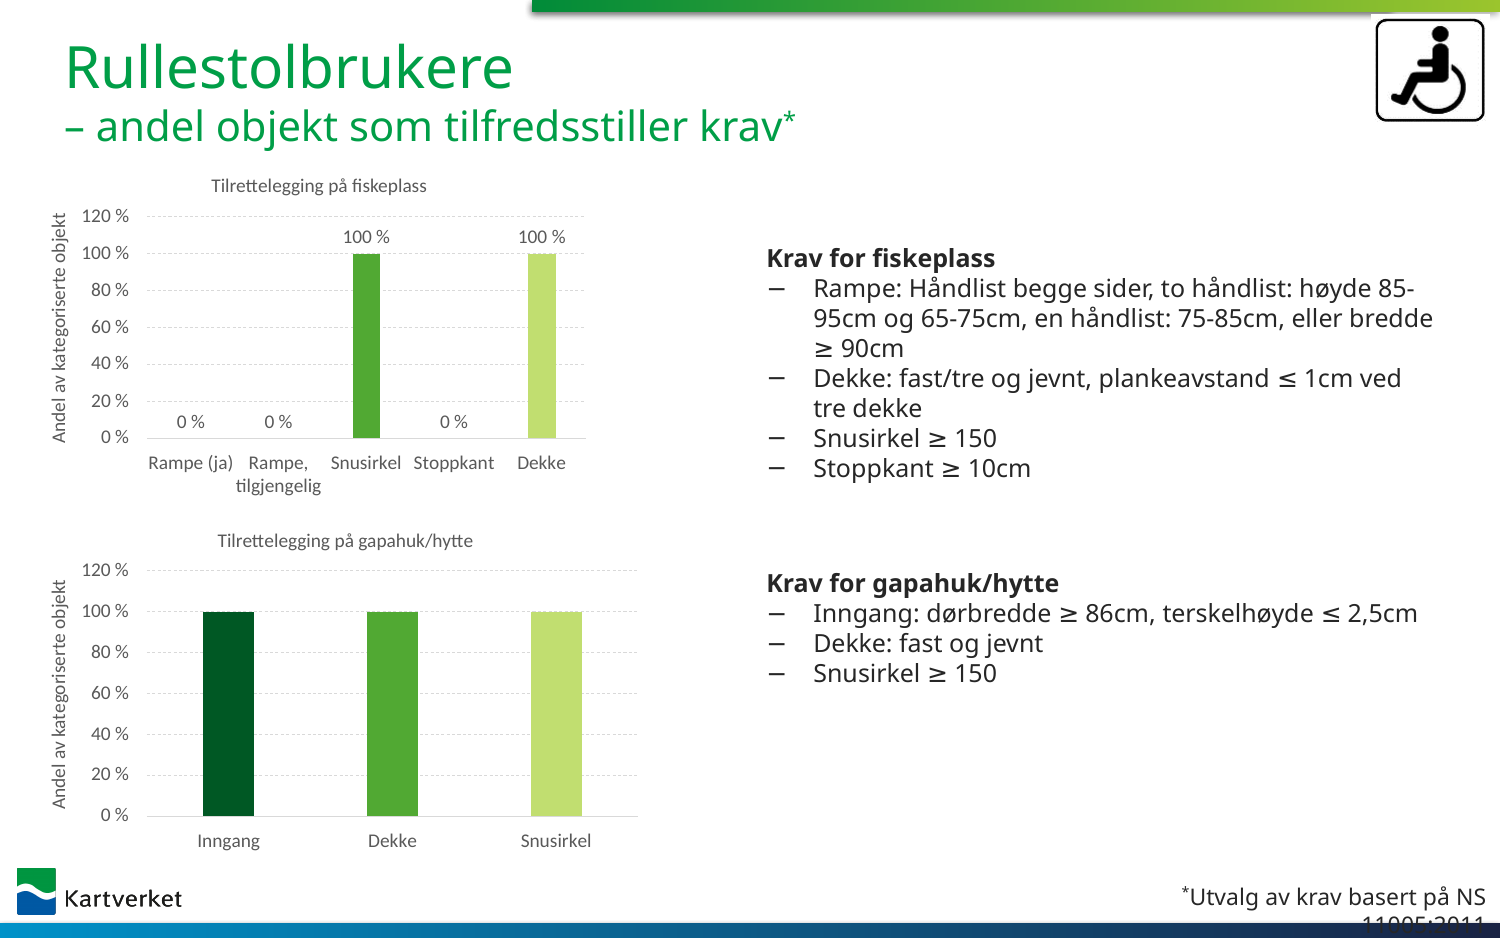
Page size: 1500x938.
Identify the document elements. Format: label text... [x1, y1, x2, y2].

picture [41, 520, 650, 859]
picture [41, 166, 597, 505]
text_box Krav for fiskeplass Rampe: Håndlist begge sider, to håndlist: høyde 85-95cm og 65-75cm, en håndlist: 75-85cm, eller bredde ≥ 90cm Dekke: fast/tre og jevnt, plankeavstand ≤ 1cm ved tre dekke Snusirkel ≥ 150 Stoppkant ≥ 10cm [751, 235, 1452, 490]
text_box Rullestolbrukere – andel objekt som tilfredsstiller krav* [49, 29, 1431, 158]
picture [1371, 13, 1491, 127]
text_box Krav for gapahuk/hytte Inngang: dørbredde ≥ 86cm, terskelhøyde ≤ 2,5cm Dekke: fast og jevnt Snusirkel ≥ 150 [751, 560, 1452, 695]
text_box *Utvalg av krav basert på NS 11005:2011 [1068, 873, 1500, 938]
